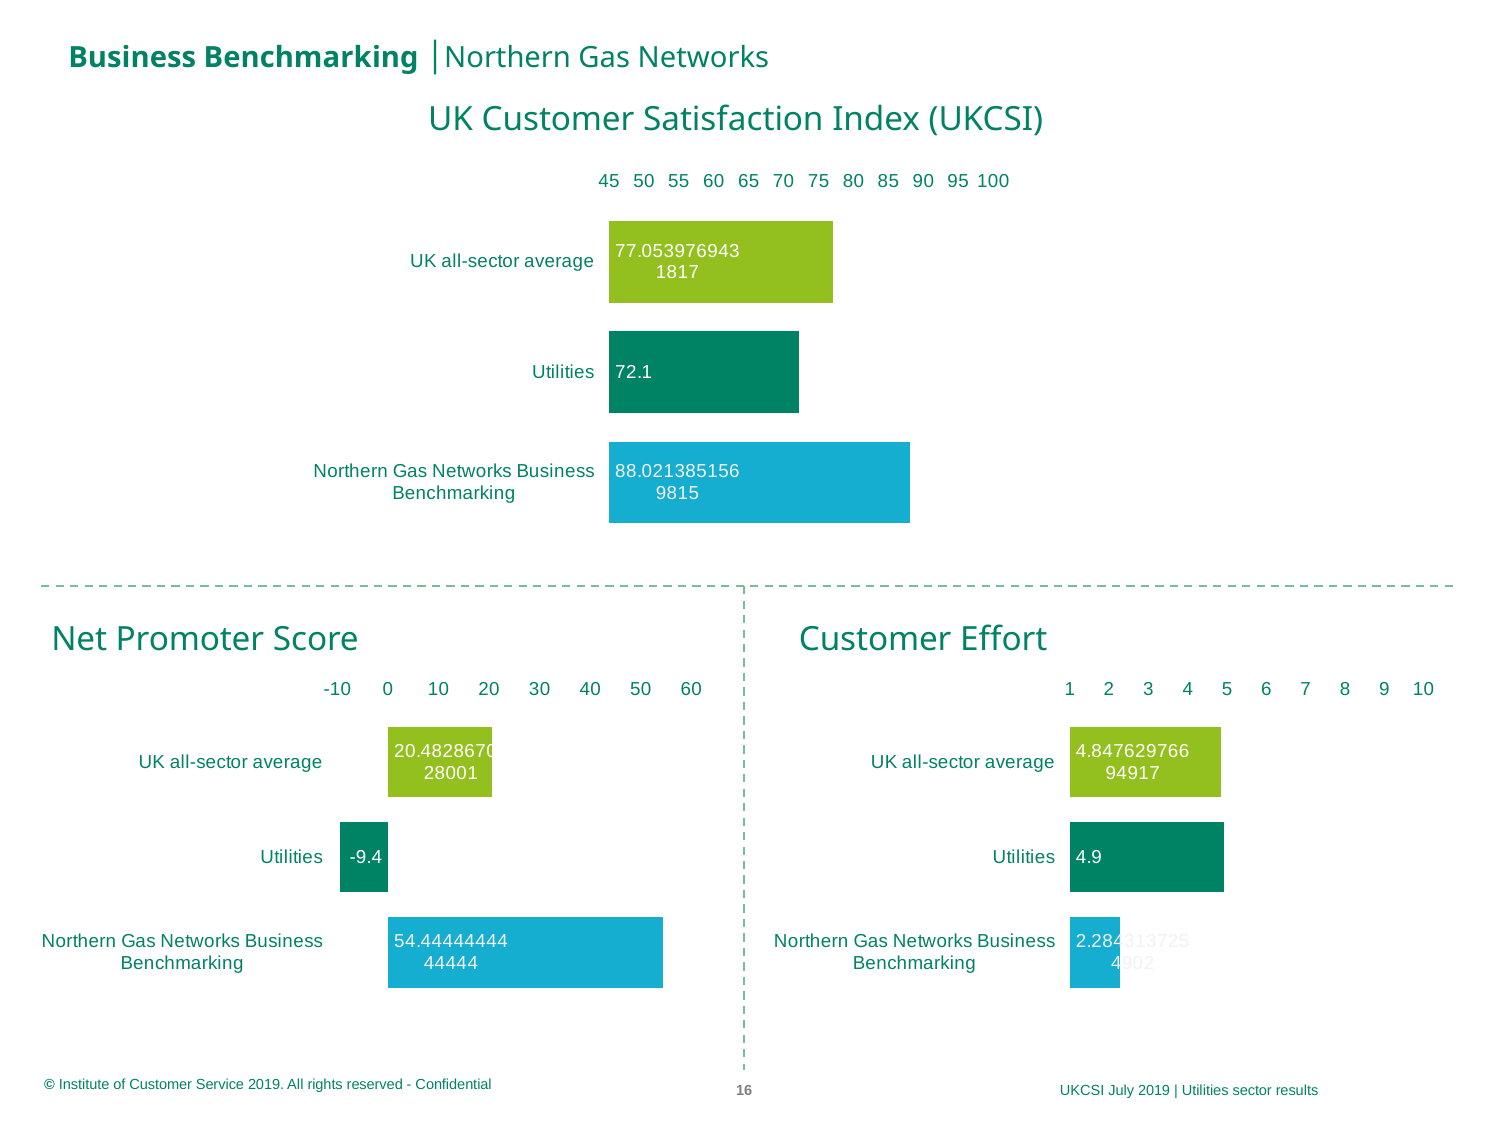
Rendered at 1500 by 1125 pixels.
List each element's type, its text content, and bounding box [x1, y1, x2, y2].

chart [312, 160, 1022, 563]
text_box Customer Effort [784, 609, 1063, 665]
chart [41, 668, 715, 1024]
text_box UK Customer Satisfaction Index (UKCSI) [413, 89, 1059, 145]
text_box UKCSI July 2019 | Utilities sector results [1045, 1072, 1500, 1106]
text_box Business Benchmarking │Northern Gas Networks [53, 30, 785, 81]
text_box Net Promoter Score [36, 609, 374, 665]
chart [773, 668, 1448, 1024]
